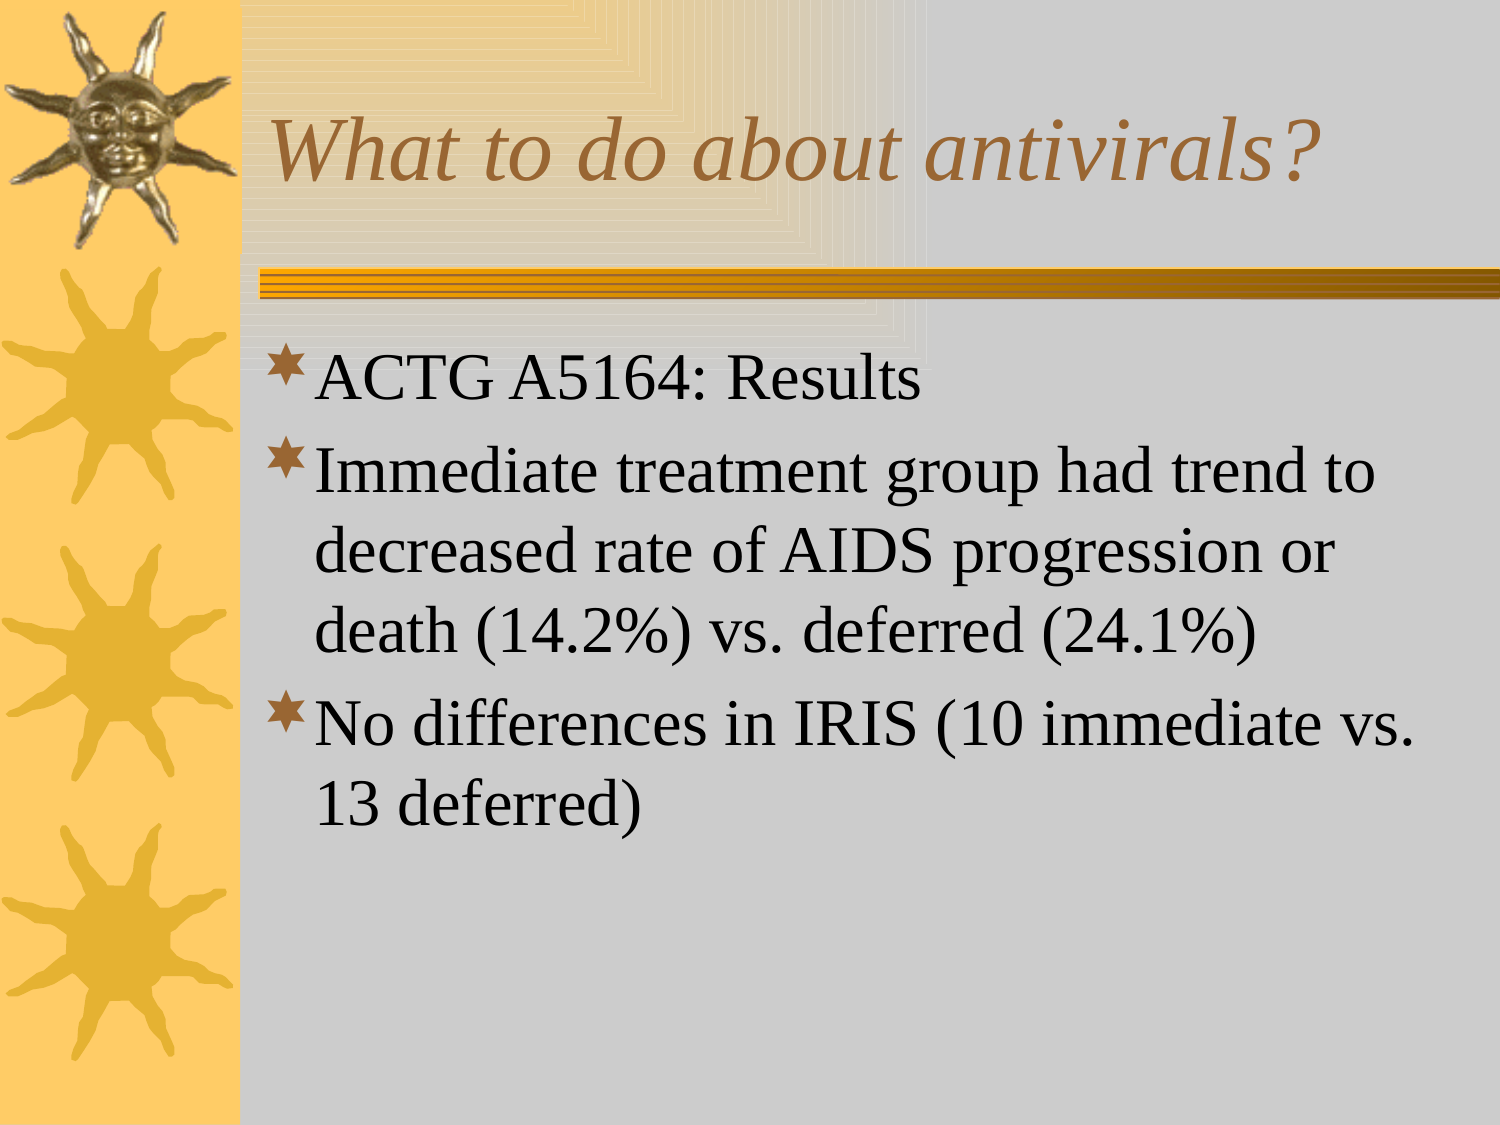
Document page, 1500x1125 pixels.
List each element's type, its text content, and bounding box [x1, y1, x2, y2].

list ACTG A5164: Results Immediate treatment group had trend to decreased rate of AIDS progression or death (14.2%) vs. deferred (24.1%) No differences in IRIS (10 immediate vs. 13 deferred) [242, 324, 1494, 1001]
picture [1, 8, 242, 254]
title What to do about antivirals? [250, 49, 1492, 238]
